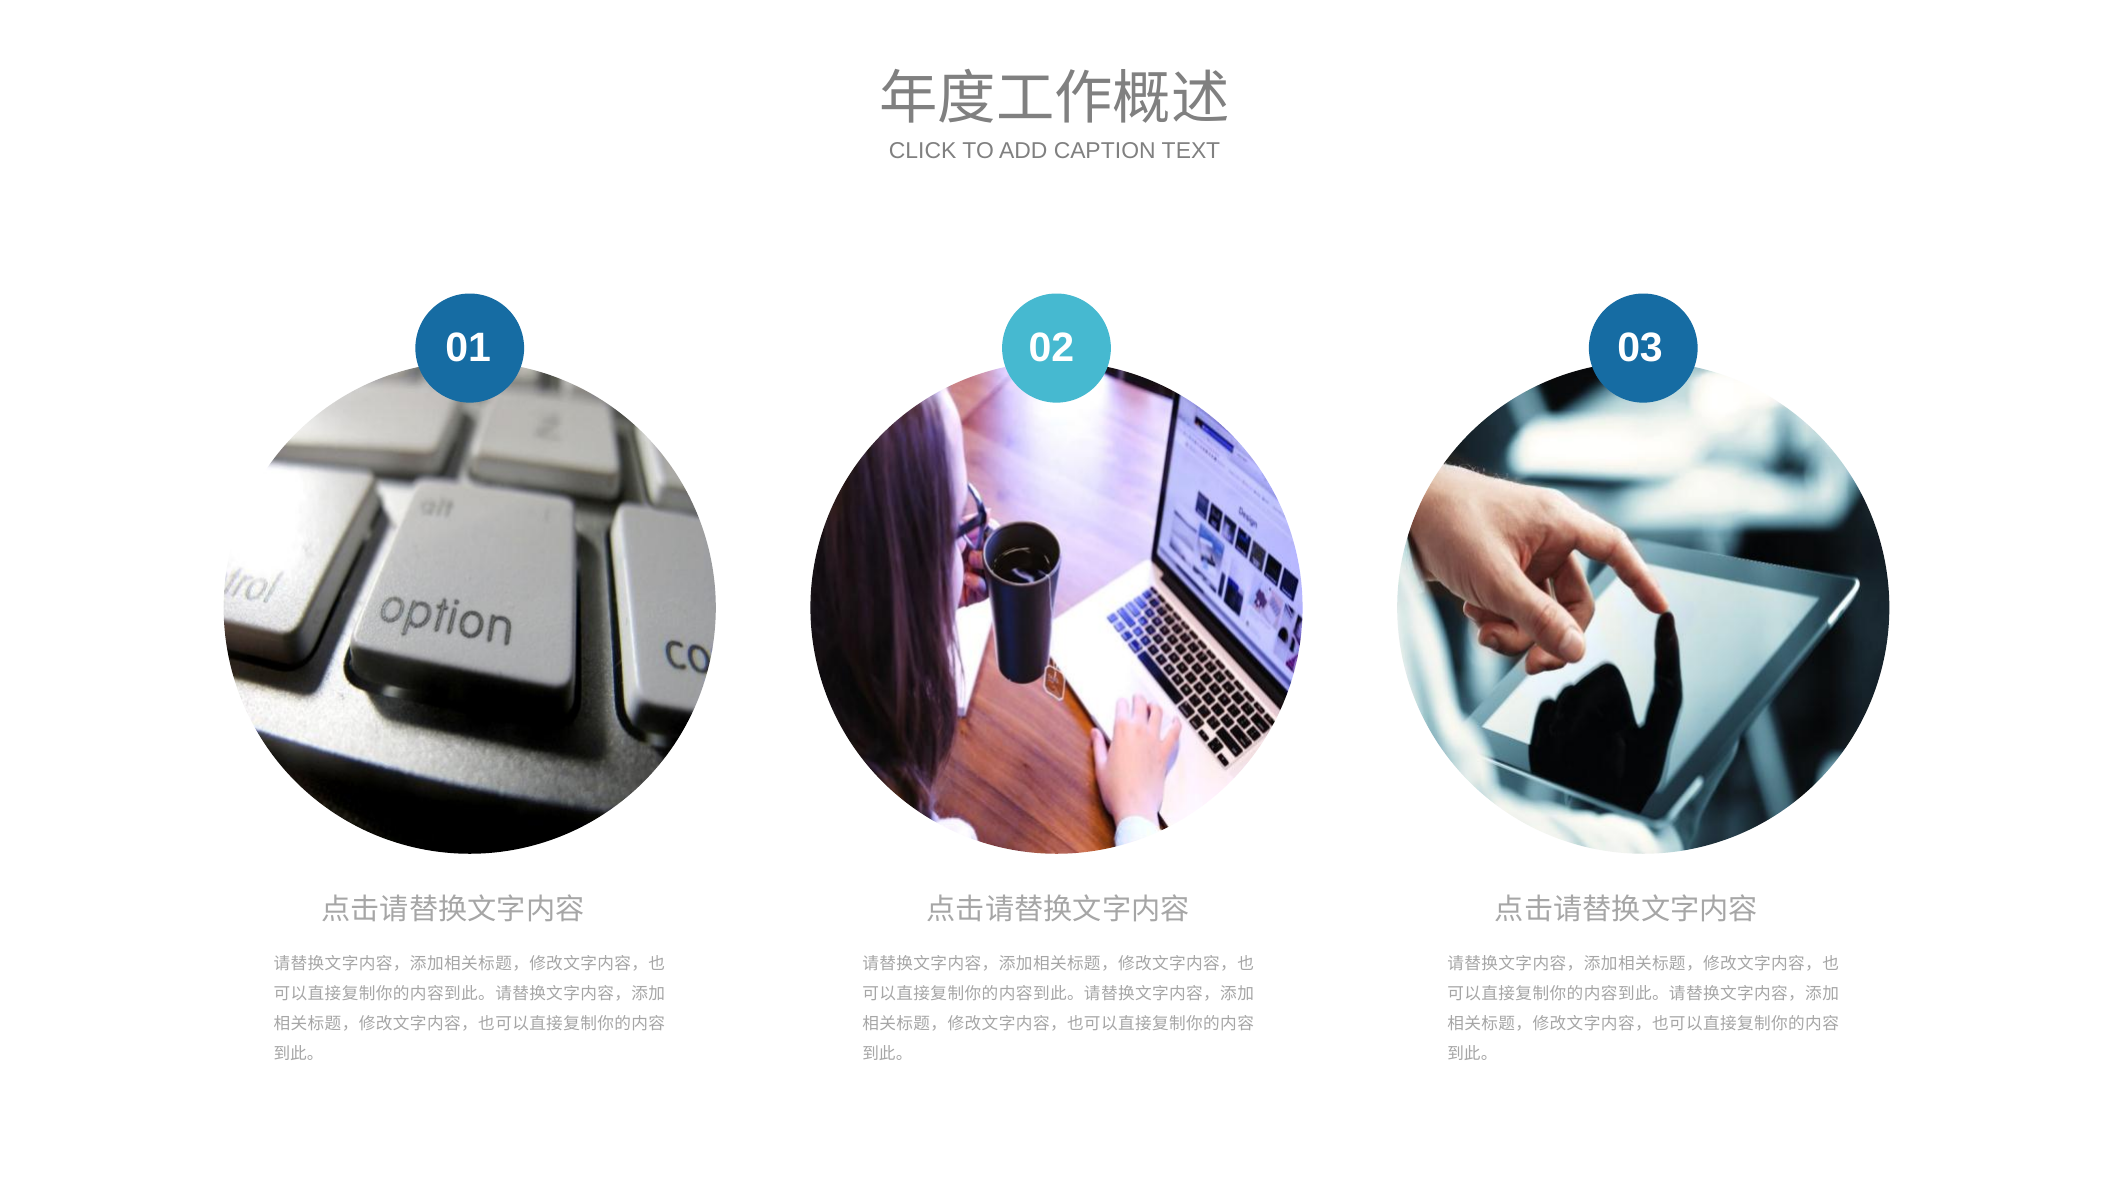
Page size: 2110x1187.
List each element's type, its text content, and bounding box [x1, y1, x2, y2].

text_box 请替换文字内容，添加相关标题，修改文字内容，也可以直接复制你的内容到此。请替换文字内容，添加相关标题，修改文字内容，也可以直接复制你的内容到此。 [1447, 942, 1840, 1063]
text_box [415, 293, 525, 403]
text_box 请替换文字内容，添加相关标题，修改文字内容，也可以直接复制你的内容到此。请替换文字内容，添加相关标题，修改文字内容，也可以直接复制你的内容到此。 [862, 942, 1255, 1063]
text_box [1396, 366, 1891, 855]
text_box 点击请替换文字内容 [1495, 890, 1759, 926]
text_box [1002, 293, 1111, 403]
text_box 请替换文字内容，添加相关标题，修改文字内容，也可以直接复制你的内容到此。请替换文字内容，添加相关标题，修改文字内容，也可以直接复制你的内容到此。 [273, 942, 666, 1063]
text_box [809, 366, 1304, 855]
text_box 点击请替换文字内容 [926, 890, 1191, 926]
text_box 年度工作概述 [865, 60, 1245, 131]
text_box [222, 366, 717, 855]
text_box CLICK TO ADD CAPTION TEXT [865, 135, 1245, 163]
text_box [1588, 293, 1698, 403]
text_box 点击请替换文字内容 [321, 890, 585, 926]
